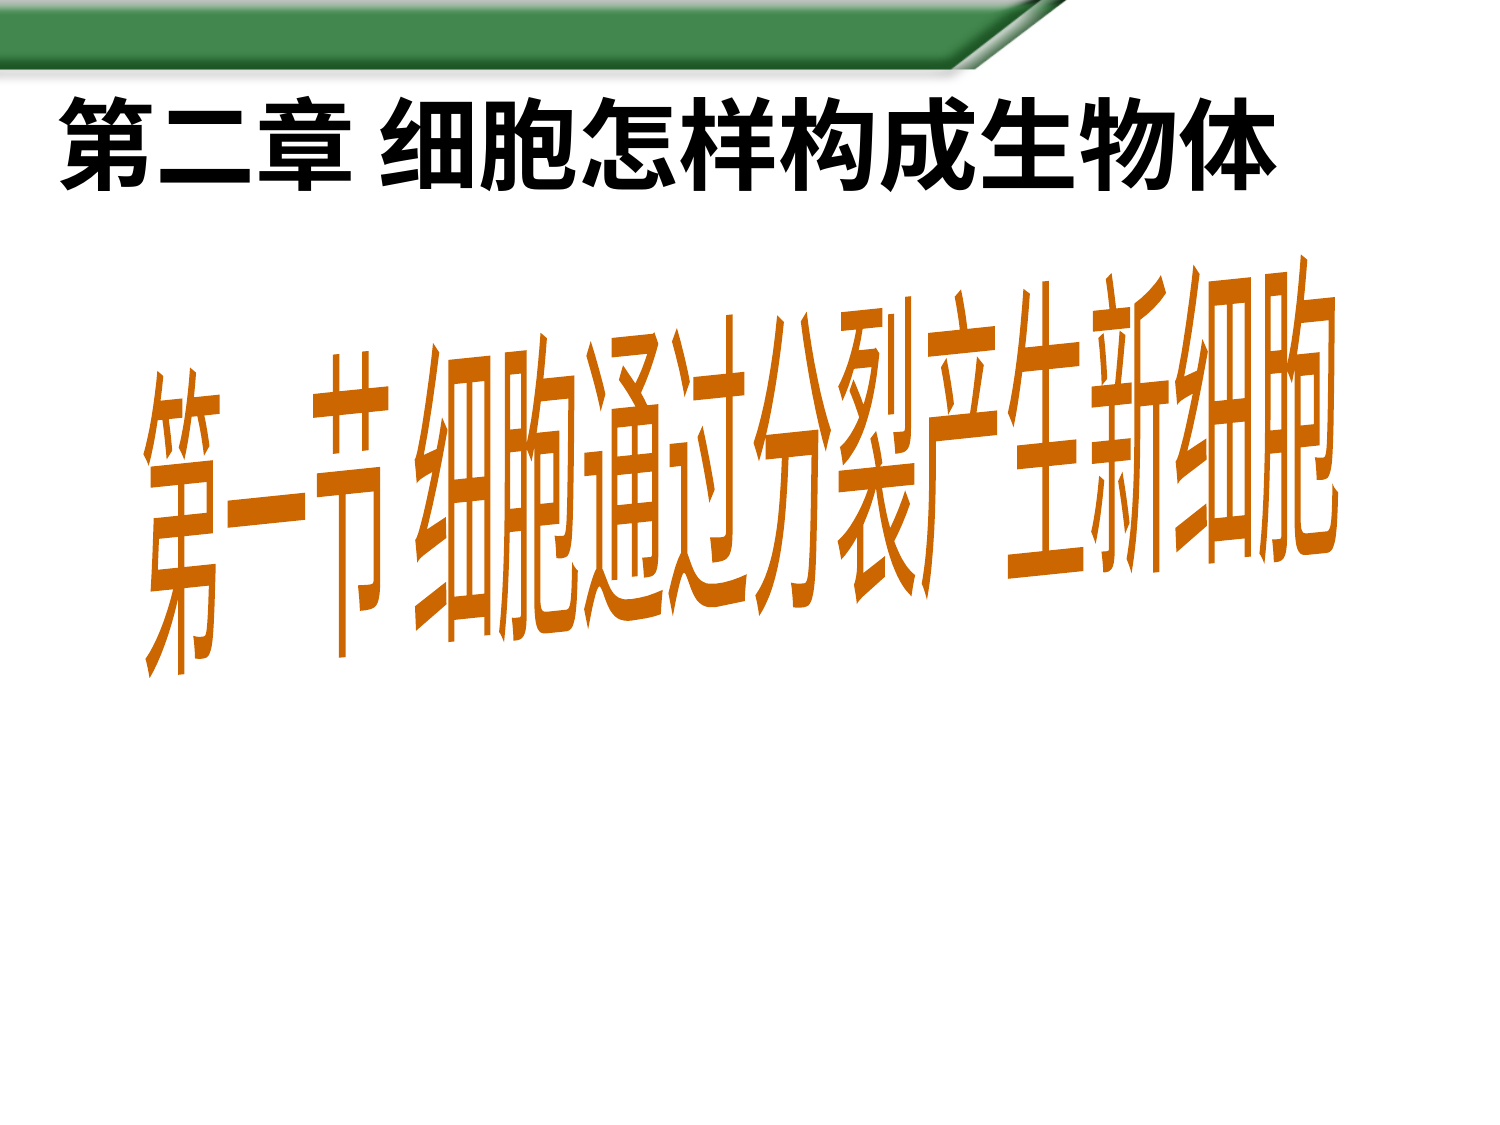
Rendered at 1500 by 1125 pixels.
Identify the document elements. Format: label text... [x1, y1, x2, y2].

text_box 第二章 细胞怎样构成生物体 [41, 74, 1294, 211]
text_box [0, 0, 1078, 102]
